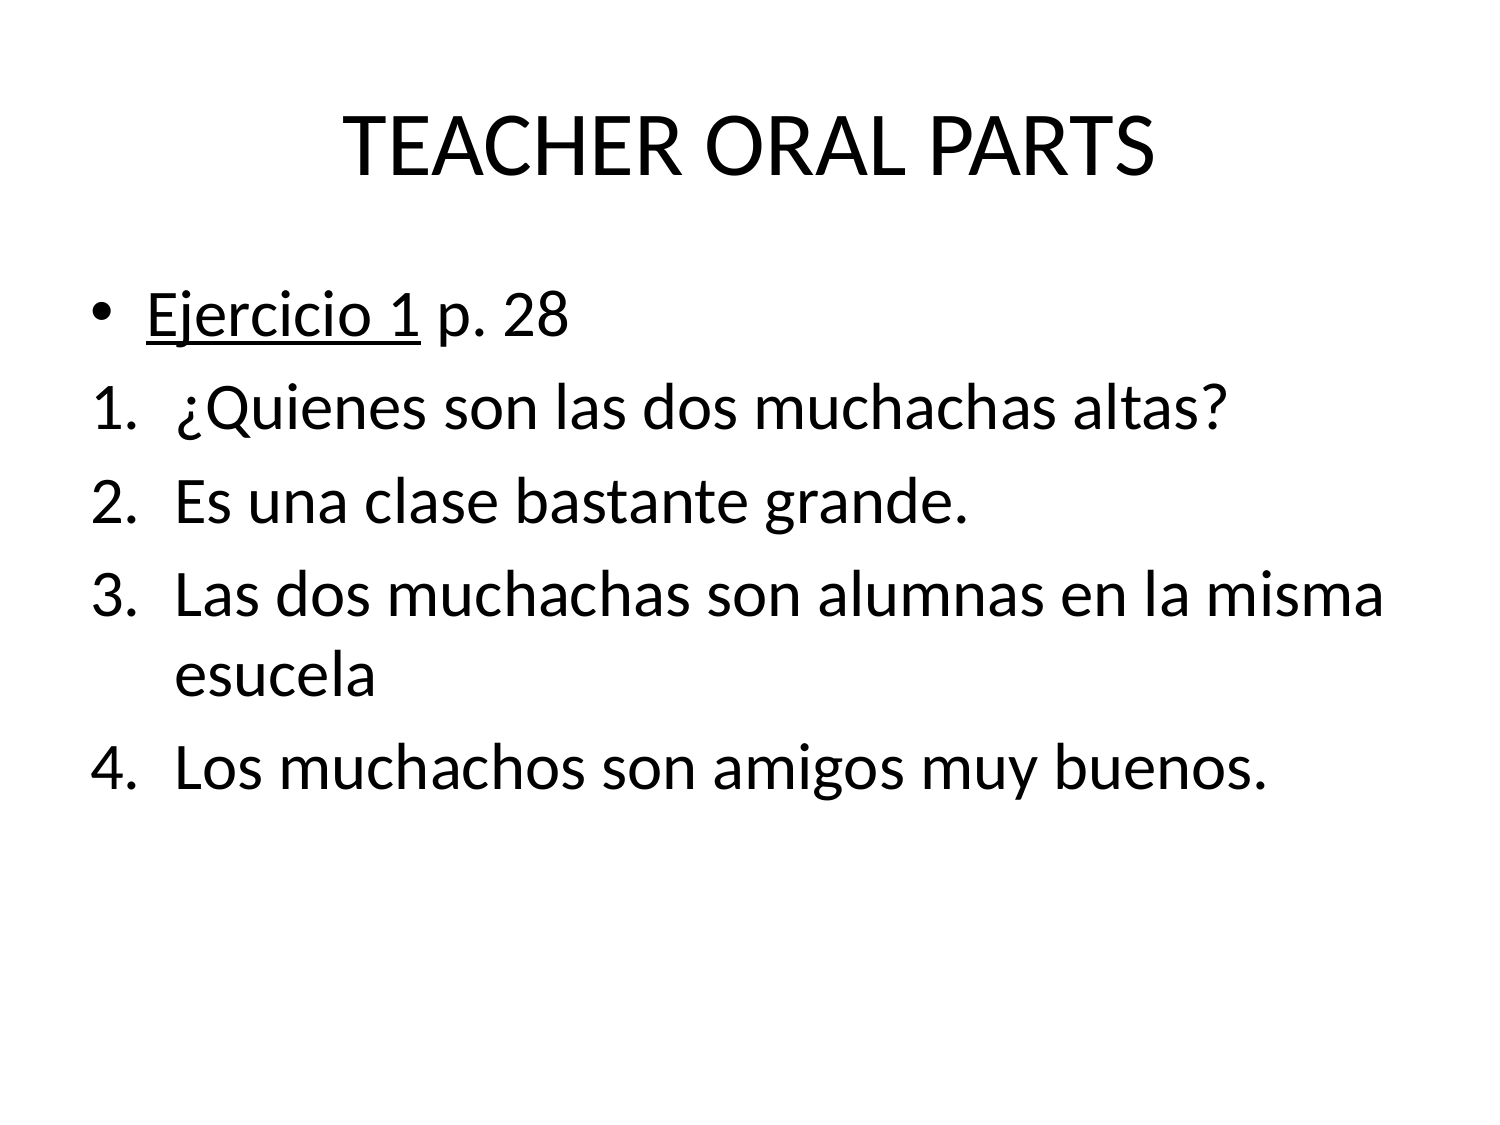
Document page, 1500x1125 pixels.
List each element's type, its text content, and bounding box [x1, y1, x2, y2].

list Ejercicio 1 p. 28 ¿Quienes son las dos muchachas altas? Es una clase bastante grande. Las dos muchachas son alumnas en la misma esucela Los muchachos son amigos muy buenos. [75, 262, 1425, 1005]
title TEACHER ORAL PARTS [75, 45, 1425, 233]
